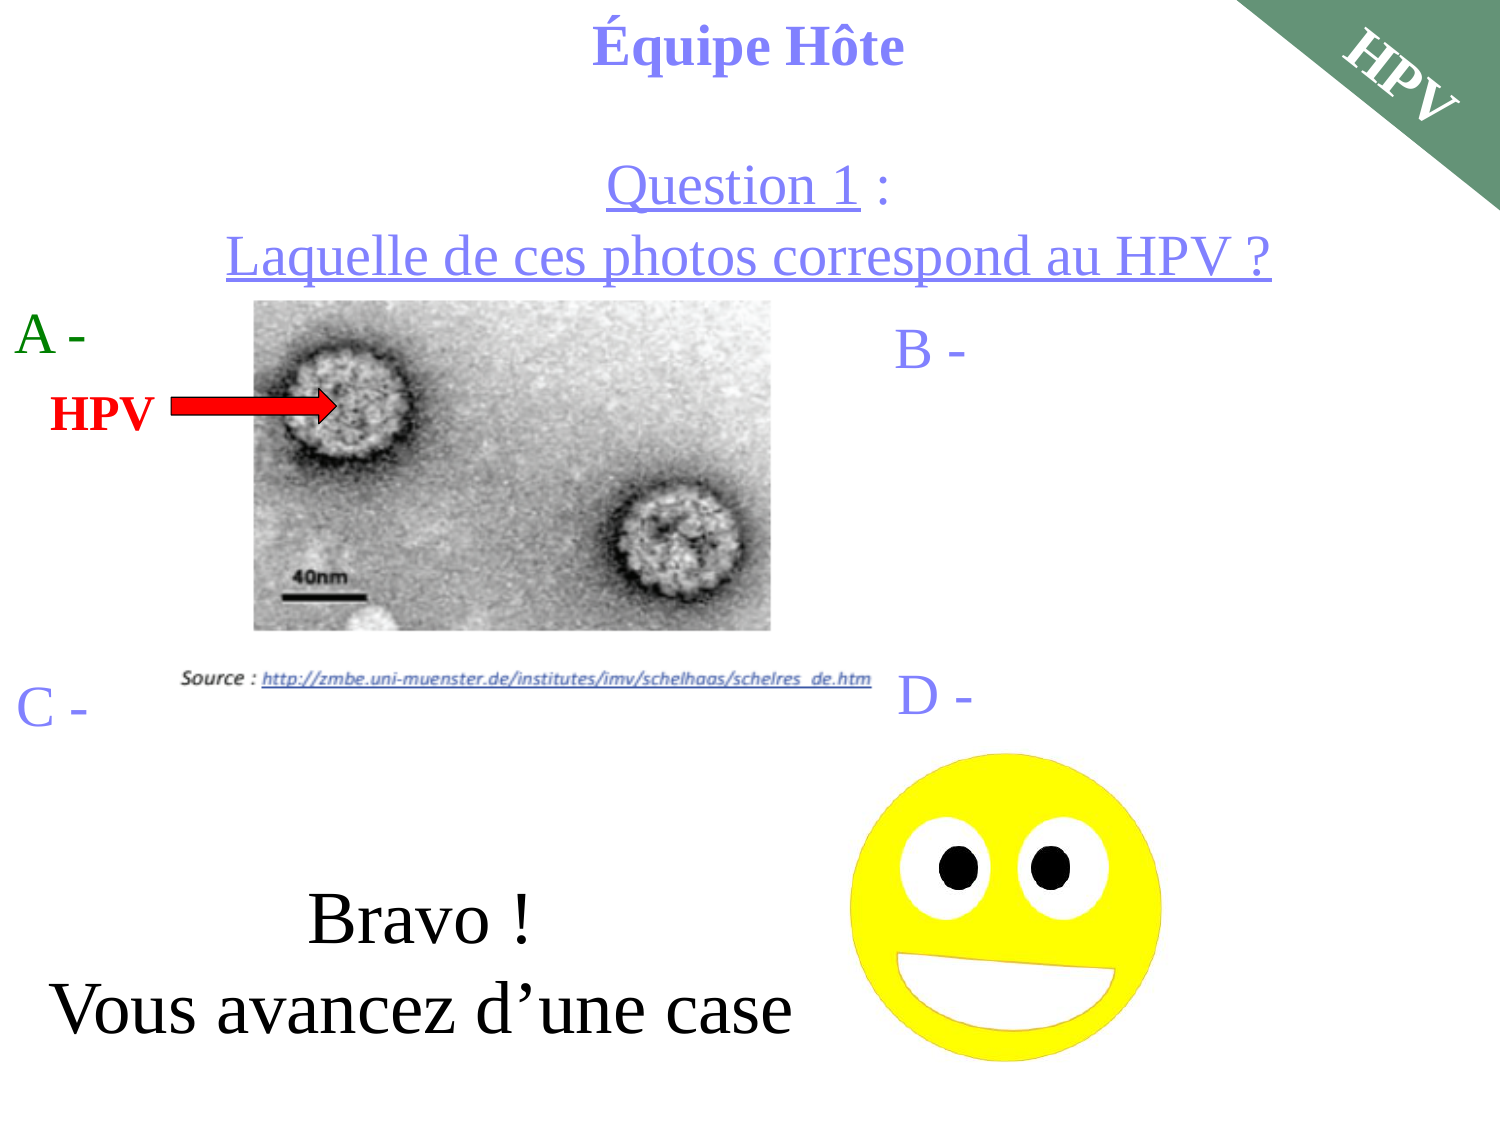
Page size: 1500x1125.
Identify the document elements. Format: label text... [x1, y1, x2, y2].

text_box Équipe Hôte Question 1 : Laquelle de ces photos correspond au HPV ? [0, 0, 1499, 294]
picture [157, 299, 881, 693]
text_box HPV [1317, 0, 1493, 159]
text_box HPV [35, 373, 152, 449]
text_box Bravo ! Vous avancez d’une case [33, 860, 810, 1056]
text_box [1233, 0, 1500, 214]
text_box A - [0, 287, 114, 372]
text_box B - [883, 302, 994, 388]
picture [842, 745, 1169, 1071]
text_box D - [882, 649, 994, 735]
text_box C - [1, 660, 114, 745]
